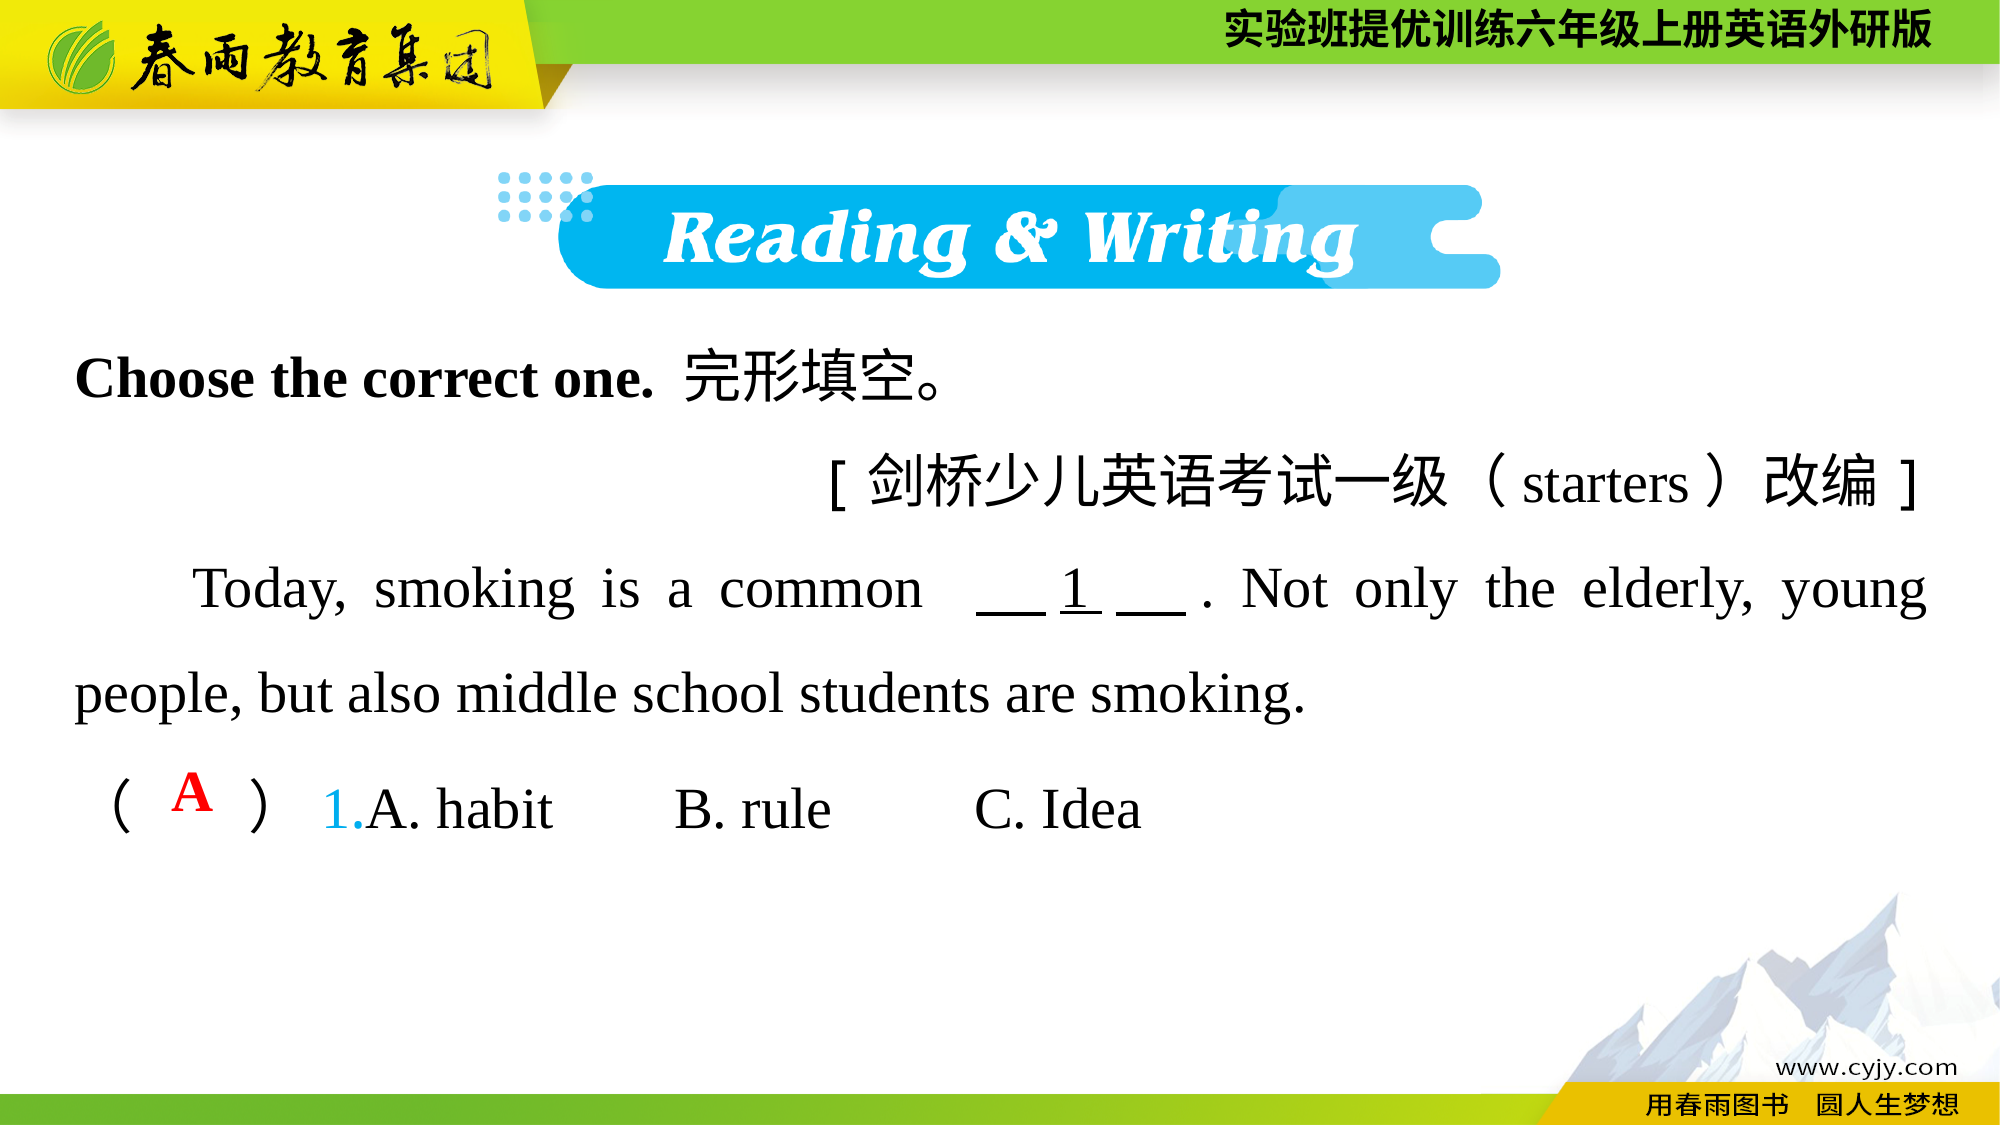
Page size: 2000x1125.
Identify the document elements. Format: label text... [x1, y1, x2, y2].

list Choose the correct one. 完形填空。 [剑桥少儿英语考试一级（starters）改编] Today, smoking is a common 1 . Not only the elderly, young people, but also middle school students are smoking. [59, 296, 1944, 724]
text_box A [156, 745, 232, 831]
picture [0, 0, 2000, 1125]
text_box （ ）1.A. habit B. rule C. Idea [59, 727, 1944, 848]
